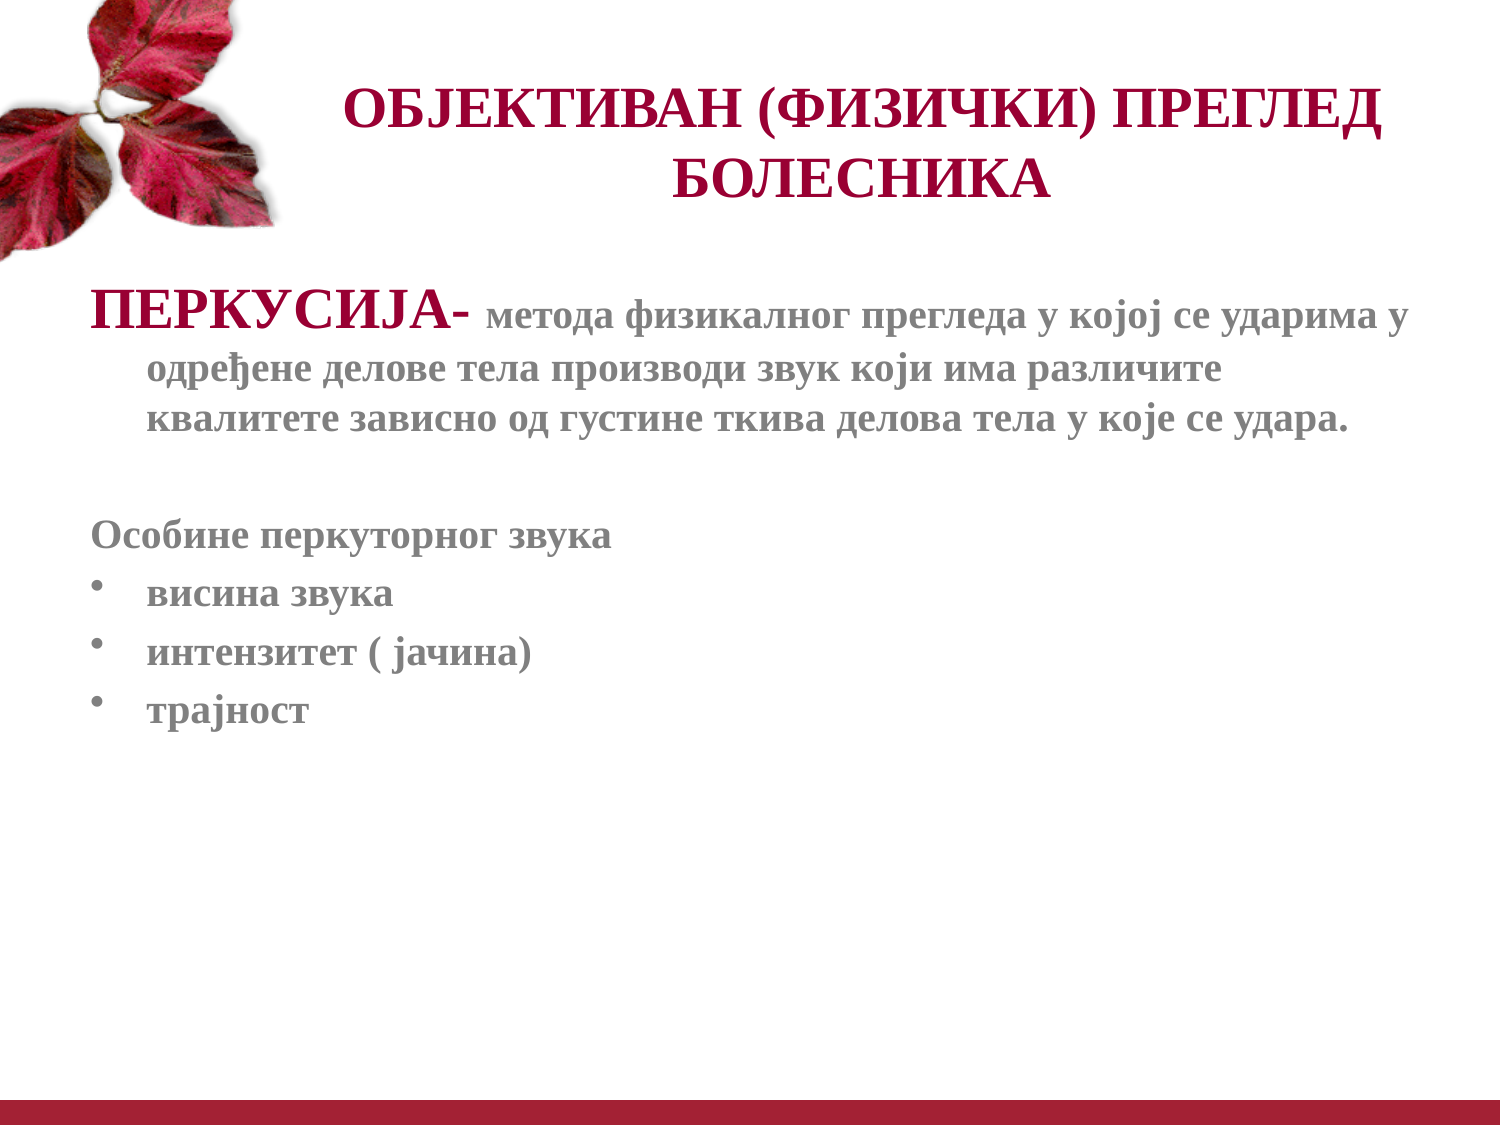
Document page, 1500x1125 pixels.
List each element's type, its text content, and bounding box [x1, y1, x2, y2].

picture [0, 0, 295, 273]
list ПЕРКУСИЈА- метода физикалног прегледа у којој се ударима у одређене делове тела производи звук који има различите квалитете зависно од густине ткива делова тела у које се удара. Особине перкуторног звука висина звука интензитет ( јачина) трајност [74, 262, 1426, 1006]
title ОБЈЕКТИВАН (ФИЗИЧКИ) ПРЕГЛЕД БОЛЕСНИКА [289, 44, 1436, 233]
